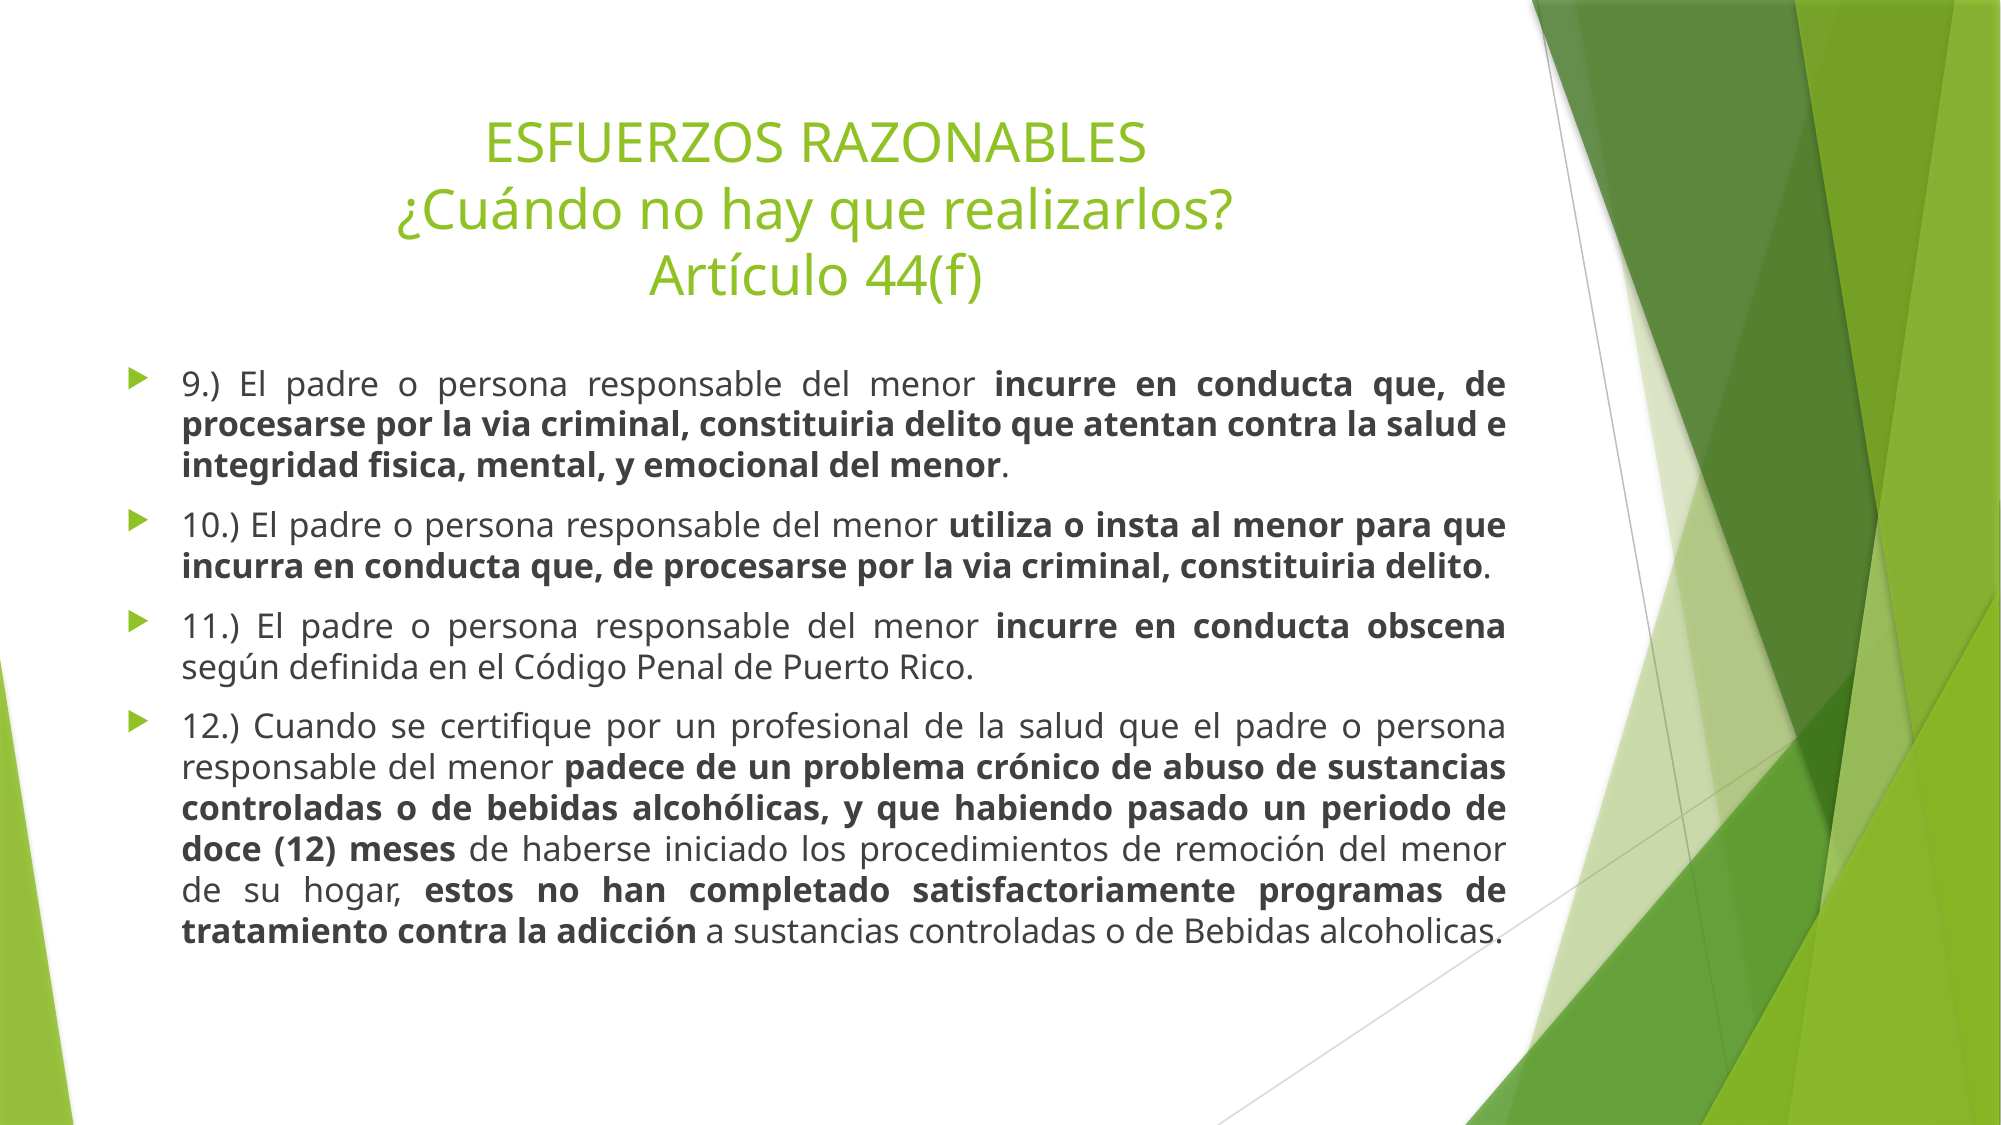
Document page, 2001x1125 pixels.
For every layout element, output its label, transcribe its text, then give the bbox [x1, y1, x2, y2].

list 9.) El padre o persona responsable del menor incurre en conducta que, de procesarse por la via criminal, constituiria delito que atentan contra la salud e integridad fisica, mental, y emocional del menor. 10.) El padre o persona responsable del menor utiliza o insta al menor para que incurra en conducta que, de procesarse por la via criminal, constituiria delito. 11.) El padre o persona responsable del menor incurre en conducta obscena según definida en el Código Penal de Puerto Rico. 12.) Cuando se certifique por un profesional de la salud que el padre o persona responsable del menor padece de un problema crónico de abuso de sustancias controladas o de bebidas alcohólicas, y que habiendo pasado un periodo de doce (12) meses de haberse iniciado los procedimientos de remoción del menor de su hogar, estos no han completado satisfactoriamente programas de tratamiento contra la adicción a sustancias controladas o de Bebidas alcoholicas. [111, 354, 1522, 992]
title ESFUERZOS RAZONABLES ¿Cuándo no hay que realizarlos? Artículo 44(f) [111, 99, 1522, 317]
